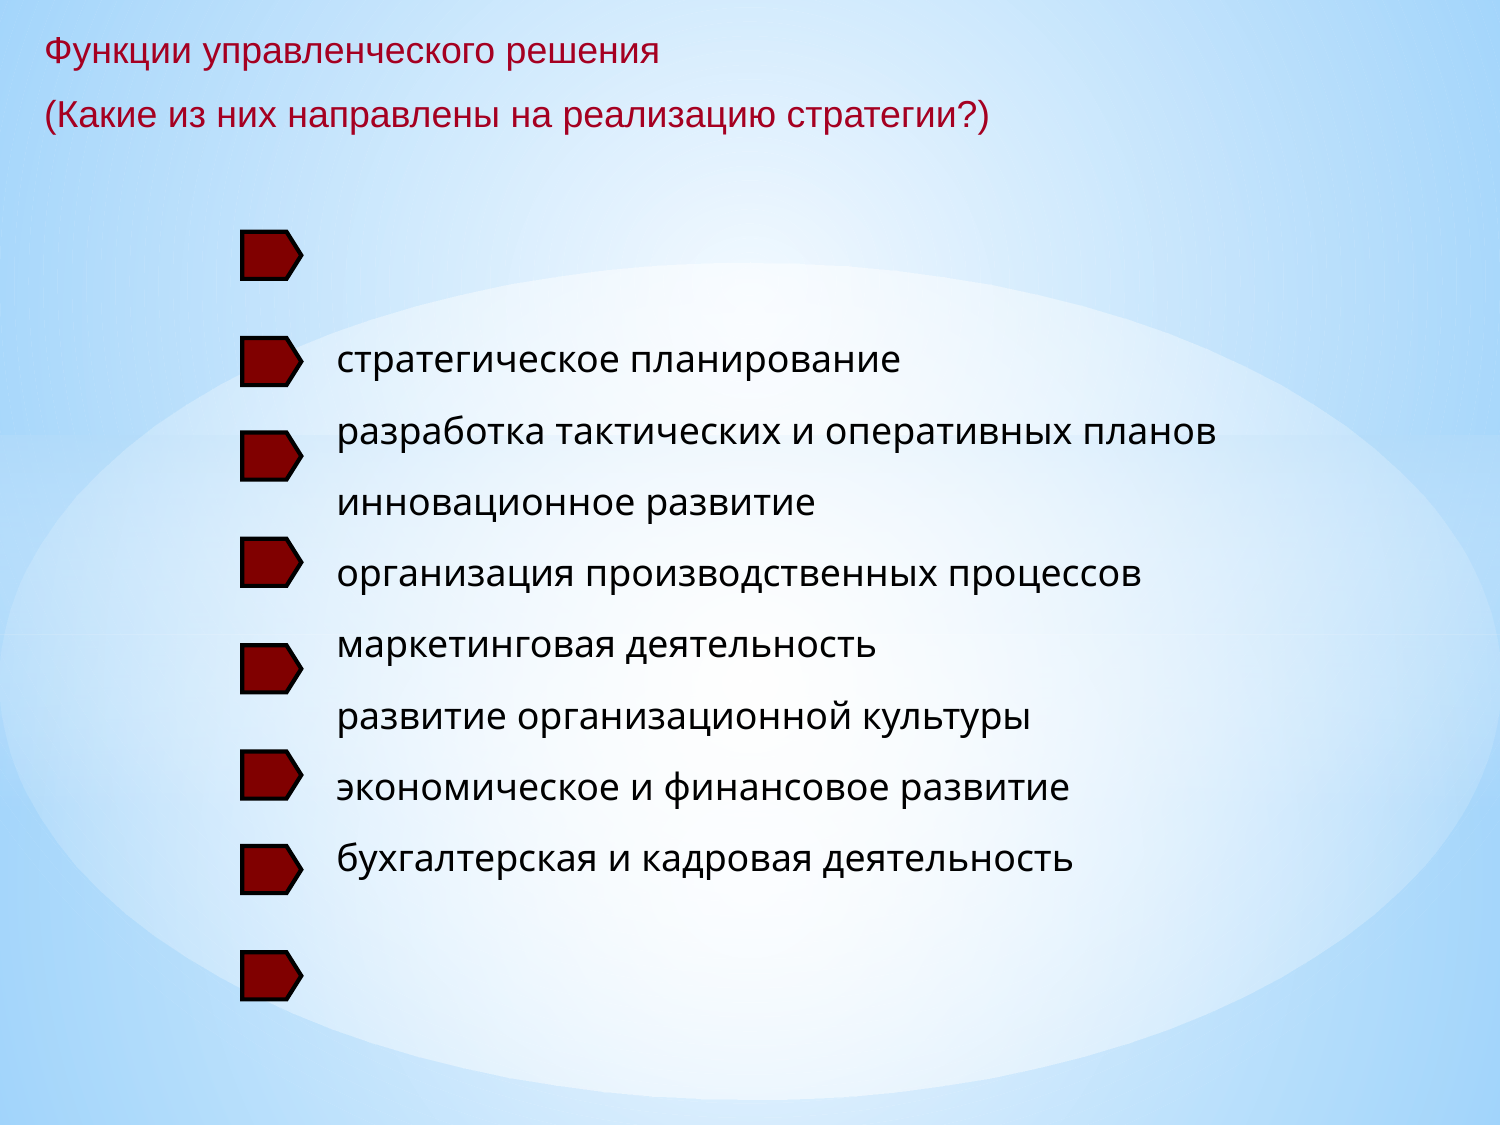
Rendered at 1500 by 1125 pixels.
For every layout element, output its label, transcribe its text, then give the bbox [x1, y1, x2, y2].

text_box [242, 538, 302, 586]
text_box [242, 846, 302, 894]
text_box [242, 645, 302, 693]
text_box [242, 337, 302, 386]
text_box [242, 751, 302, 799]
text_box Функции управленческого решения (Какие из них направлены на реализацию стратегии?) [29, 18, 1459, 143]
text_box [242, 231, 302, 279]
text_box [242, 432, 302, 480]
text_box стратегическое планирование разработка тактических и оперативных планов инновационное развитие организация производственных процессов маркетинговая деятельность развитие организационной культуры экономическое и финансовое развитие бухгалтерская и кадровая деятельность [336, 335, 1218, 880]
text_box [242, 952, 302, 1000]
